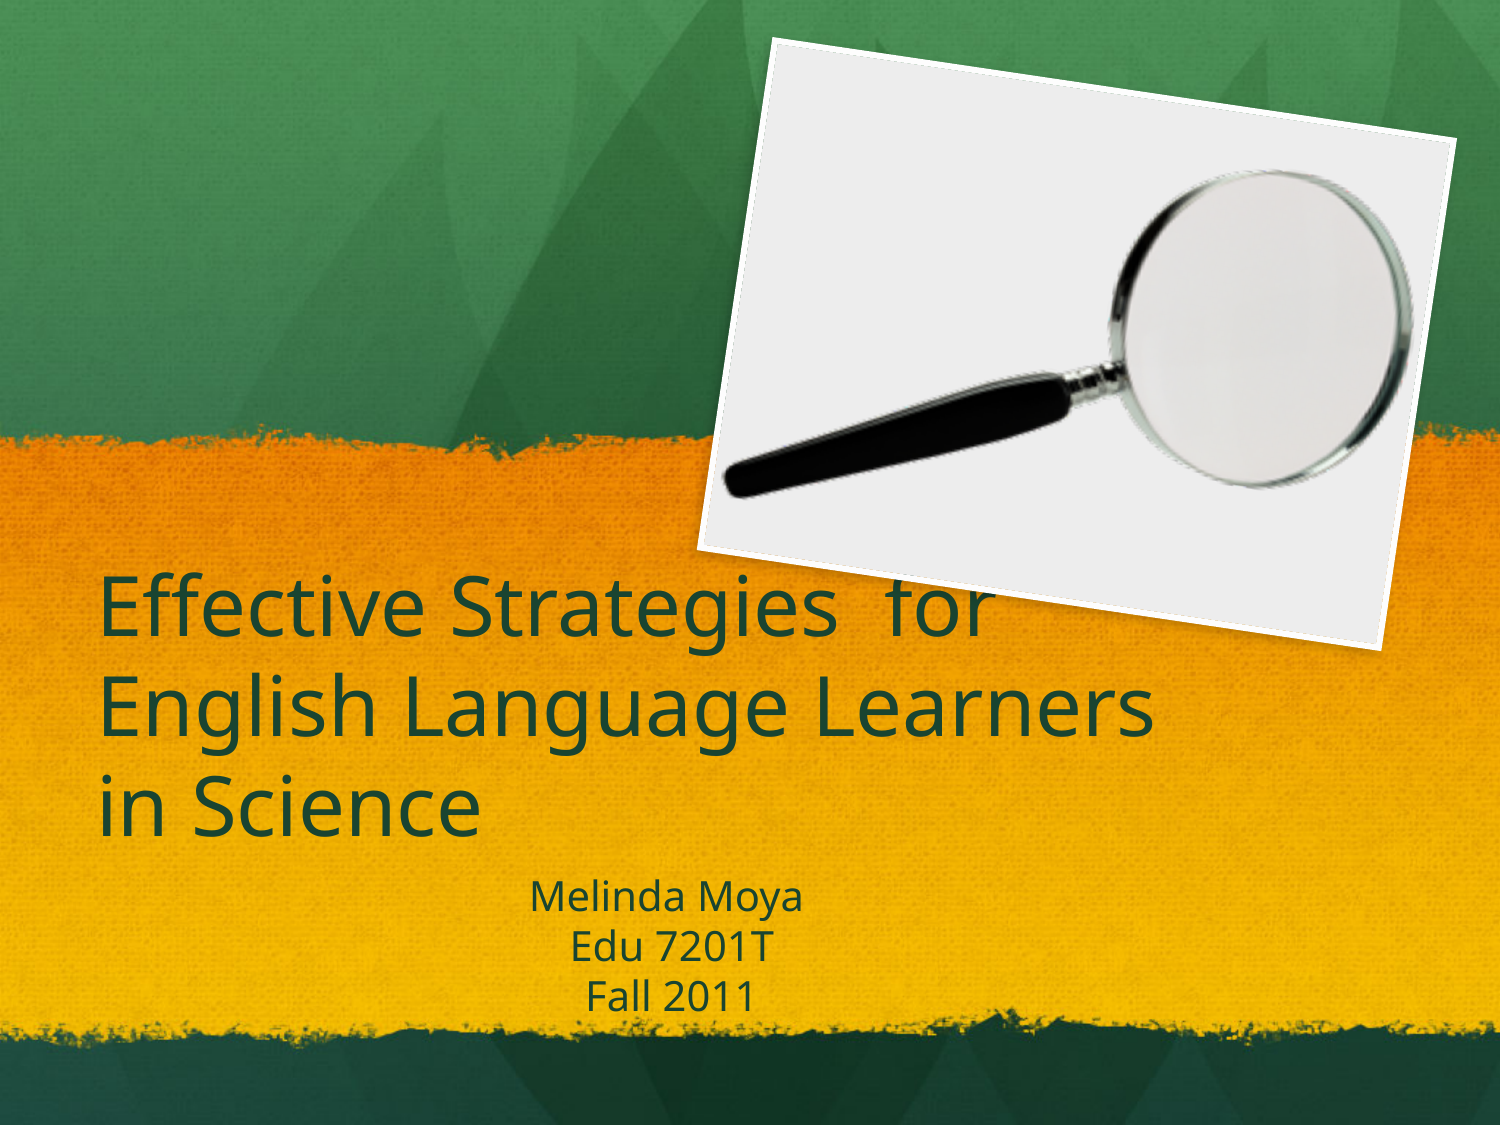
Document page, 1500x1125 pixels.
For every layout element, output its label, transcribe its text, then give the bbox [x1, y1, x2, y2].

picture [0, 0, 1500, 1125]
subtitle Melinda Moya Edu 7201T Fall 2011 [81, 862, 1263, 1025]
title Effective Strategies for English Language Learners in Science [81, 619, 1263, 861]
